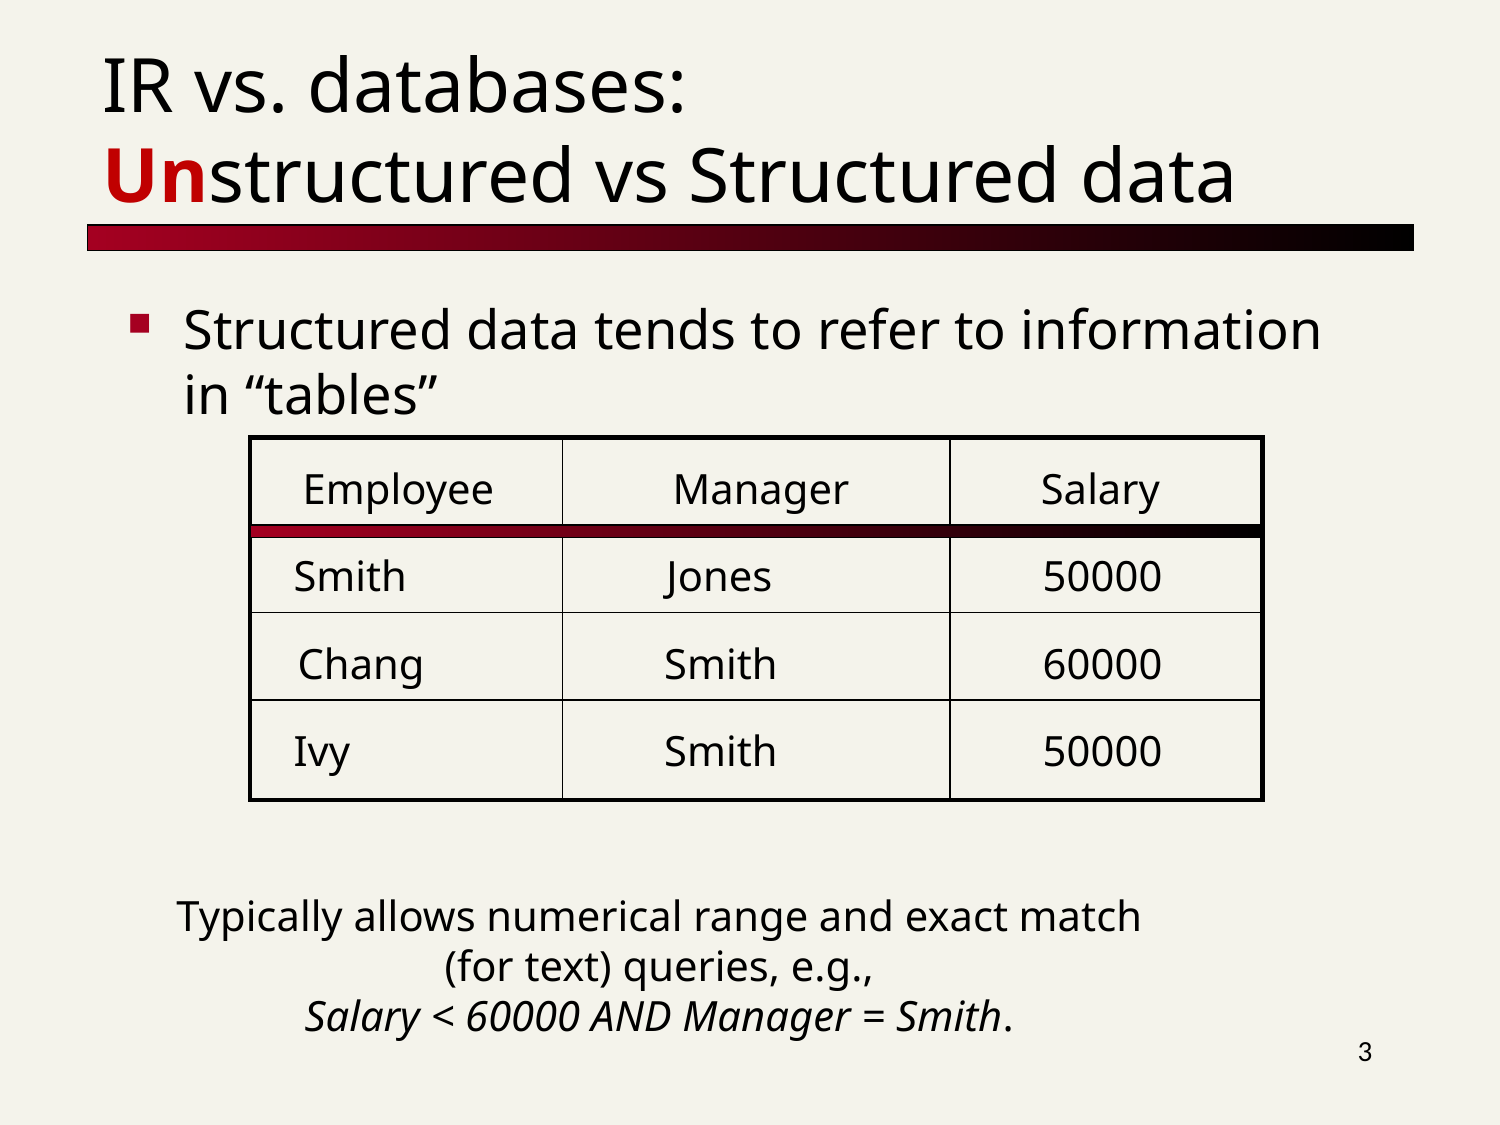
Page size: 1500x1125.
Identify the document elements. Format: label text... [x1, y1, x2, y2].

text_box Ivy [278, 717, 366, 783]
text_box [249, 524, 1263, 538]
text_box Jones [651, 542, 788, 608]
text_box [249, 538, 562, 612]
text_box Typically allows numerical range and exact match (for text) queries, e.g., Salary < 60000 AND Manager = Smith. [161, 882, 1158, 1048]
title IR vs. databases: Unstructured vs Structured data [87, 62, 1413, 226]
text_box [950, 700, 1263, 800]
text_box Chang [282, 630, 440, 695]
text_box Smith [649, 630, 793, 695]
text_box Smith [649, 717, 793, 783]
text_box 60000 [1027, 630, 1178, 695]
text_box [249, 612, 562, 700]
text_box [562, 538, 950, 800]
slide_number 3 [1074, 1024, 1388, 1101]
text_box [950, 538, 1263, 612]
text_box 50000 [1027, 542, 1178, 608]
text_box [249, 437, 562, 524]
text_box Employee [287, 455, 510, 520]
text_box 50000 [1027, 717, 1178, 783]
list Structured data tends to refer to information in “tables” [112, 287, 1388, 1088]
text_box [950, 437, 1263, 524]
text_box Manager [657, 455, 865, 520]
text_box [562, 437, 950, 524]
text_box Smith [278, 542, 422, 608]
text_box Salary [1025, 455, 1175, 520]
text_box [950, 612, 1263, 700]
text_box [249, 700, 562, 800]
